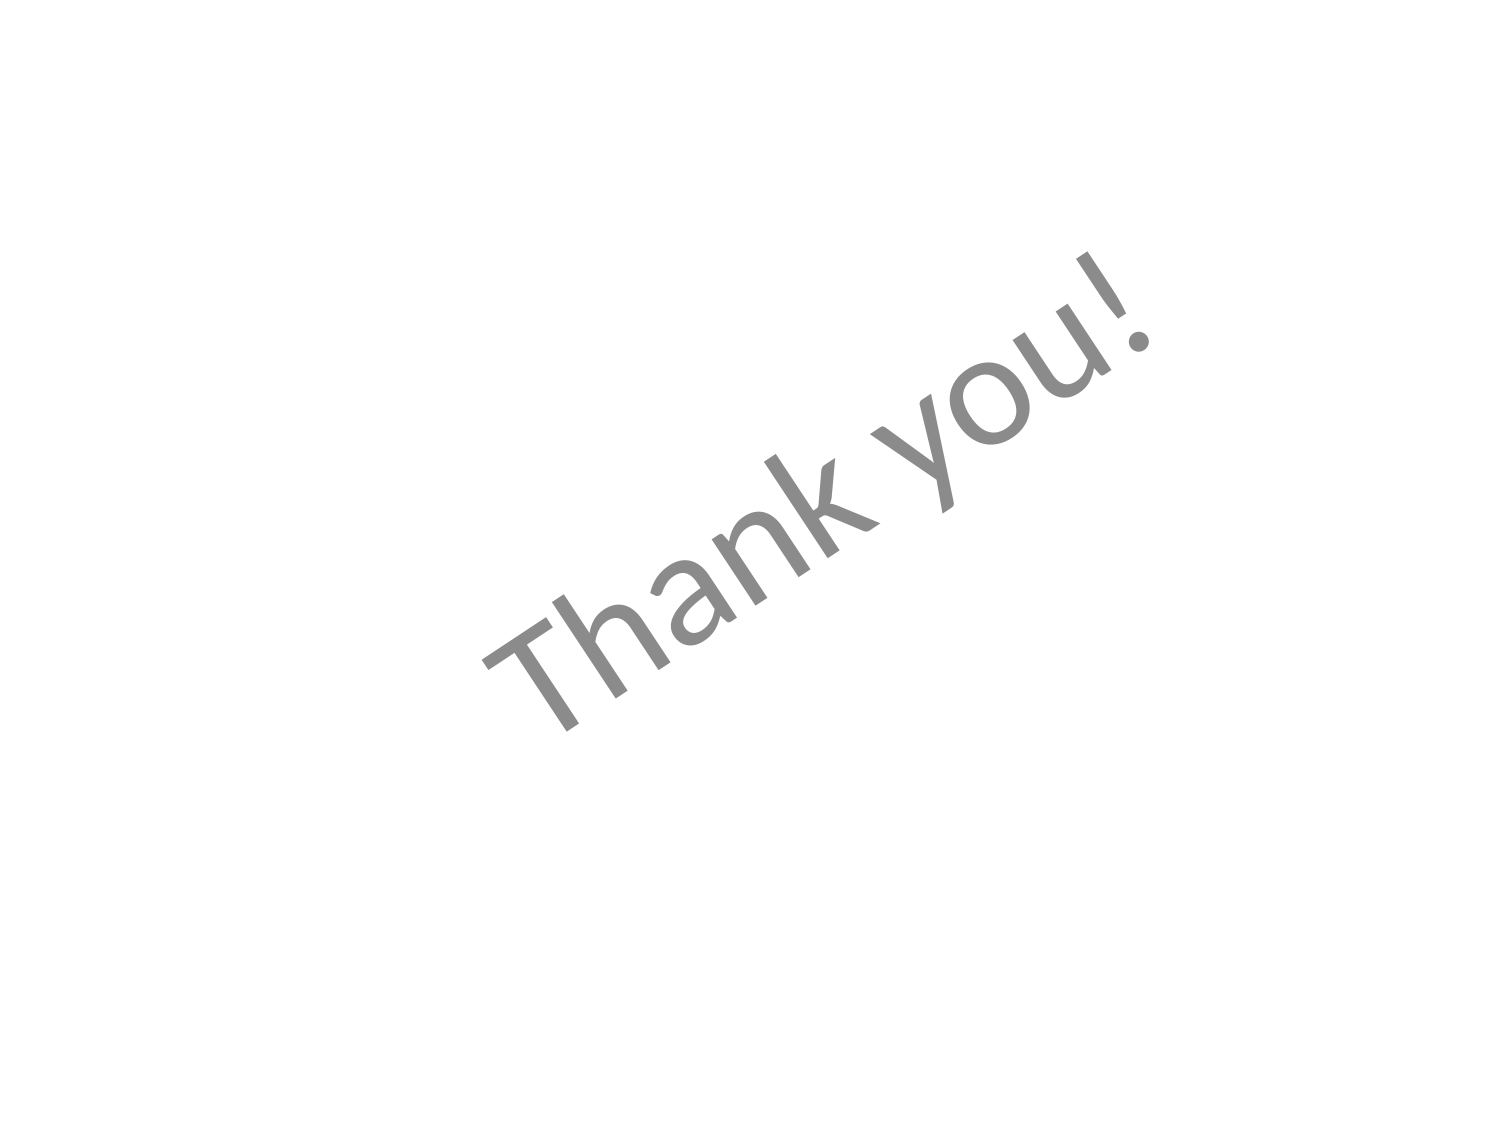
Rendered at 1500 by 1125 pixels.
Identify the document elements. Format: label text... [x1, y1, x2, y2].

list Thank you! [137, 0, 1408, 929]
